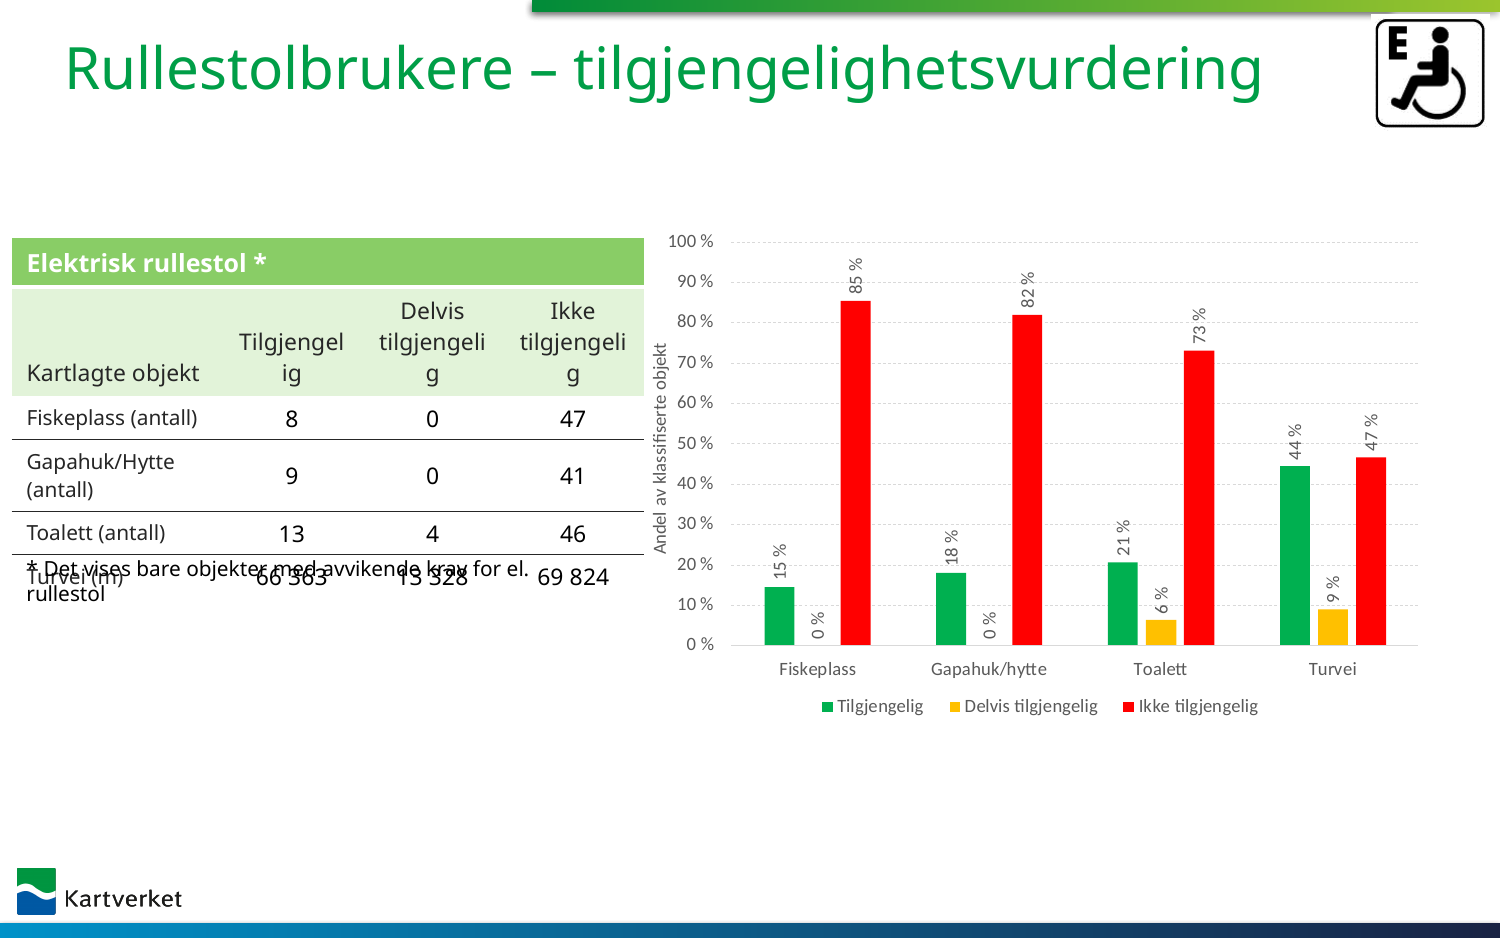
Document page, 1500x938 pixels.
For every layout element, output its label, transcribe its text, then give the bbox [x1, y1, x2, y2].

table_cell 41 [503, 440, 638, 511]
table_cell 0 [362, 396, 503, 439]
table_cell Delvis tilgjengelig [362, 289, 503, 396]
table_cell 0 [362, 440, 503, 511]
table_cell 46 [503, 512, 638, 554]
table_header Elektrisk rullestol * [12, 238, 638, 285]
text_box * Det vises bare objekter med avvikende krav for el. rullestol [11, 548, 597, 613]
table_cell Tilgjengelig [222, 289, 362, 396]
table_cell 13 [222, 512, 362, 548]
picture [643, 218, 1429, 728]
text_box Rullestolbrukere – tilgjengelighetsvurdering [49, 12, 1372, 109]
table_cell 8 [222, 396, 362, 439]
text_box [1371, 13, 1491, 133]
table_cell Kartlagte objekt [12, 289, 222, 396]
table_cell Fiskeplass (antall) [12, 396, 222, 439]
table_cell 9 [222, 440, 362, 511]
table_cell 69 824 [597, 555, 638, 598]
table_cell Gapahuk/Hytte (antall) [12, 440, 222, 511]
table_cell Ikke tilgjengelig [503, 289, 638, 396]
table_cell Toalett (antall) [12, 512, 222, 548]
table_cell 47 [503, 396, 638, 439]
table_cell 4 [362, 512, 503, 548]
